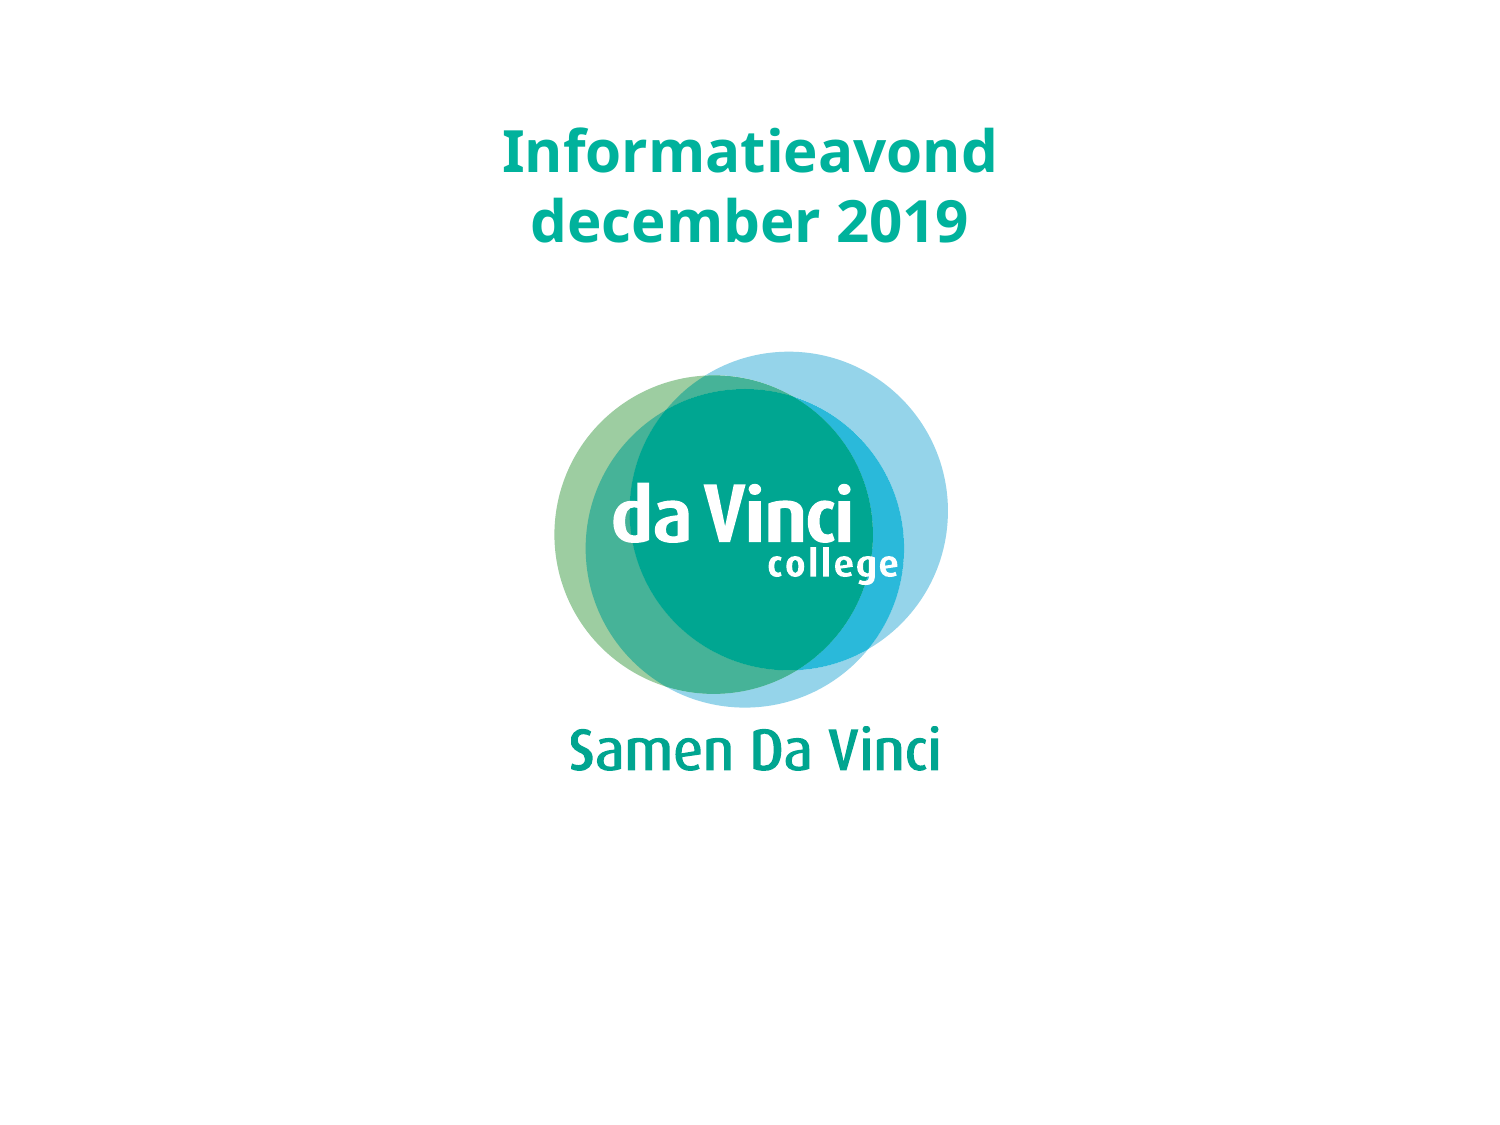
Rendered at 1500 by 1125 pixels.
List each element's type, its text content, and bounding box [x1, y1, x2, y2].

title Informatieavond december 2019 [75, 90, 1425, 278]
